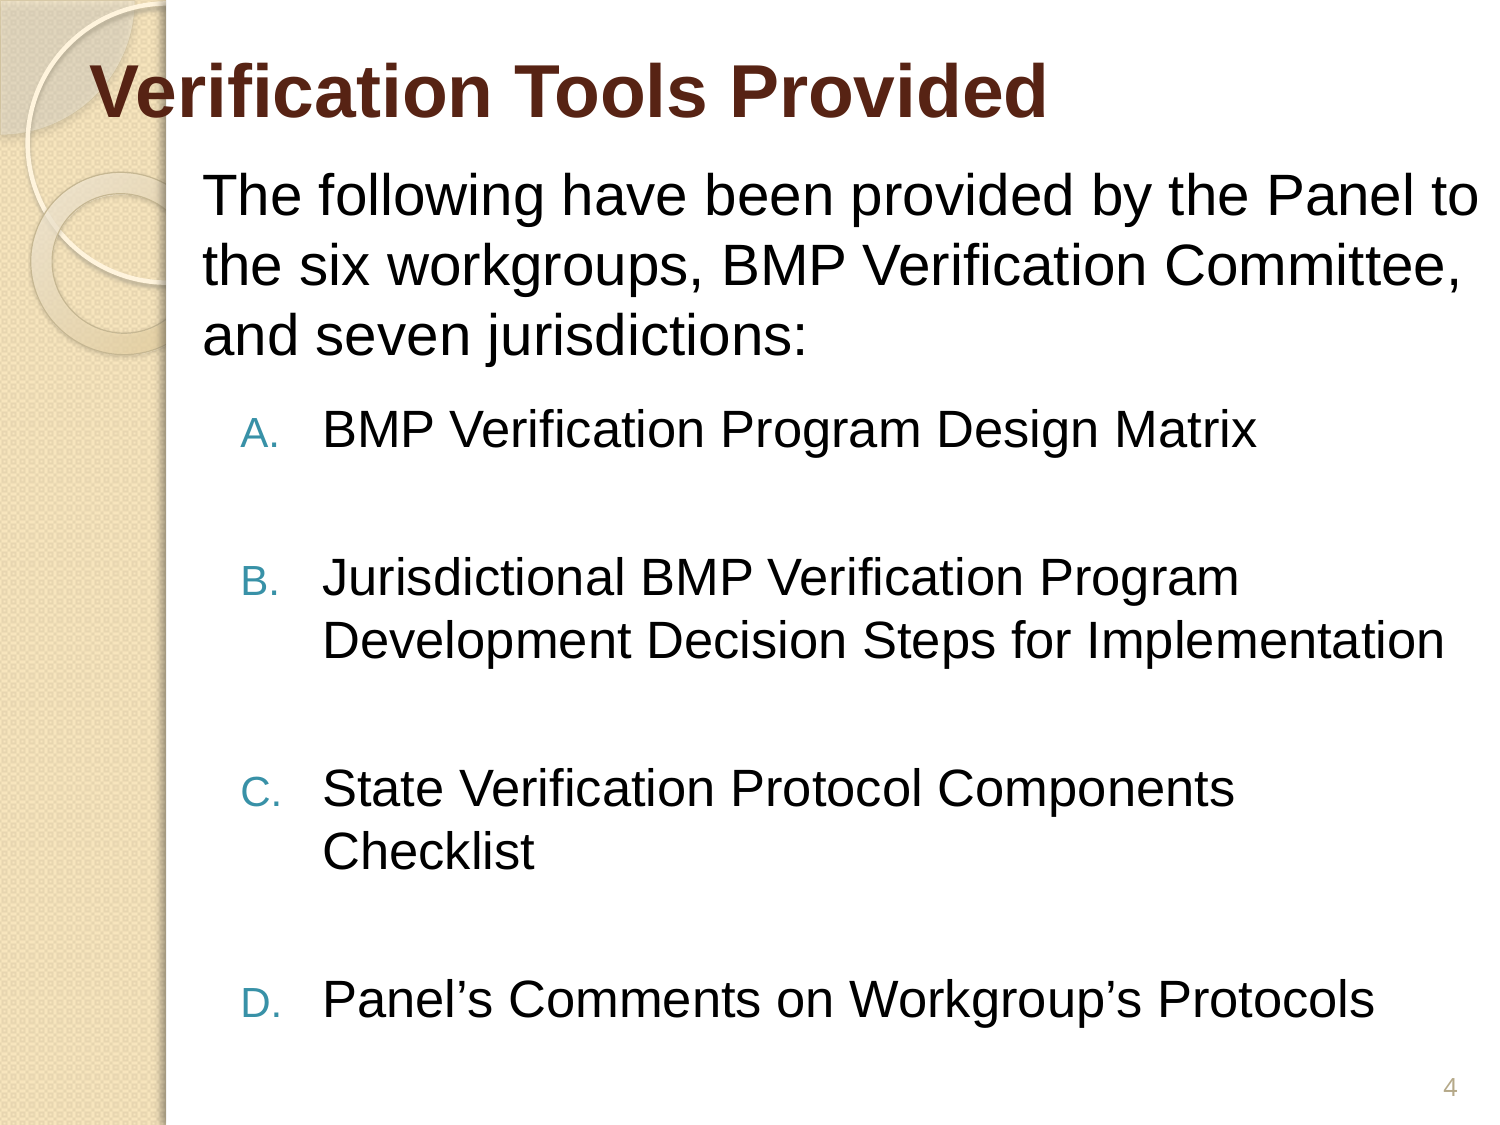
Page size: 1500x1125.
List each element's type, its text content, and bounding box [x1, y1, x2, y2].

slide_number 4 [1413, 1034, 1488, 1113]
list BMP Verification Program Design Matrix Jurisdictional BMP Verification Program Development Decision Steps for Implementation State Verification Protocol Components Checklist Panel’s Comments on Workgroup’s Protocols [212, 387, 1475, 1088]
text_box The following have been provided by the Panel to the six workgroups, BMP Verification Committee, and seven jurisdictions: [187, 149, 1500, 375]
title Verification Tools Provided [75, 0, 1425, 175]
